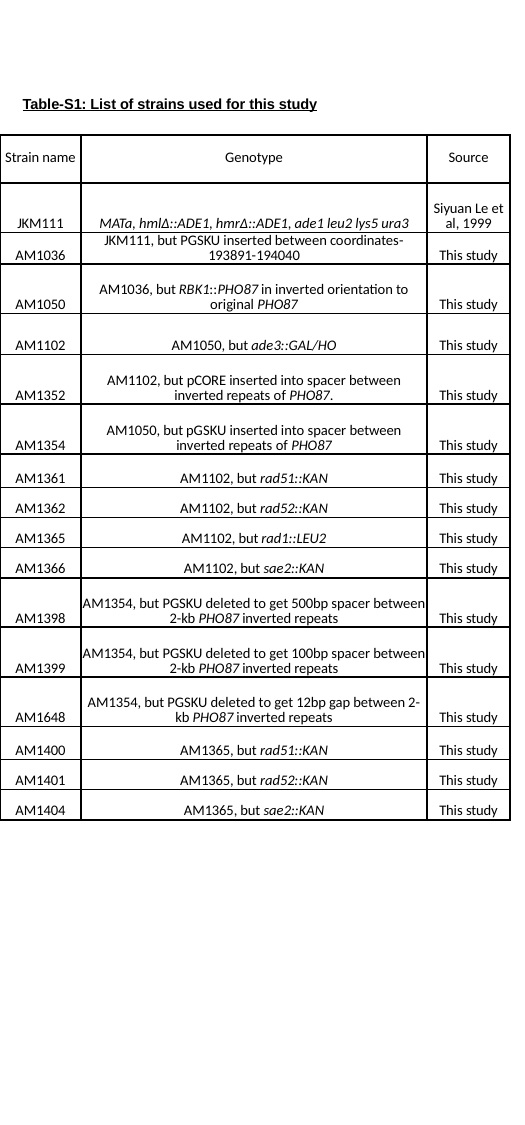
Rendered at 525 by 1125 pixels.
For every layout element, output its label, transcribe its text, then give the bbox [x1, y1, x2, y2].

table_cell This study [428, 790, 509, 819]
table_cell This study [428, 548, 509, 577]
table_cell This study [428, 314, 509, 354]
table_cell JKM111 [1, 184, 80, 232]
table_cell This study [428, 405, 509, 453]
table_cell AM1036 [1, 233, 80, 263]
table_cell Siyuan Le et al, 1999 [428, 184, 509, 232]
table_cell AM1102, but rad52::KAN [82, 488, 426, 517]
table_cell AM1401 [1, 760, 80, 789]
table_cell AM1102, but pCORE inserted into spacer between inverted repeats of PHO87. [82, 355, 426, 403]
table_cell AM1361 [1, 455, 80, 487]
table_cell AM1400 [1, 727, 80, 759]
table_cell AM1050, but pGSKU inserted into spacer between inverted repeats of PHO87 [82, 405, 426, 453]
table_cell AM1365, but sae2::KAN [82, 790, 426, 819]
table_cell MATa, hml∆::ADE1, hmr∆::ADE1, ade1 leu2 lys5 ura3 [82, 184, 426, 232]
table_cell This study [428, 678, 509, 726]
table_cell This study [428, 628, 509, 676]
table_cell AM1366 [1, 548, 80, 577]
table_cell AM1399 [1, 628, 80, 676]
table_cell AM1050 [1, 265, 80, 313]
table_cell AM1365, but rad52::KAN [82, 760, 426, 789]
table_cell AM1102, but sae2::KAN [82, 548, 426, 577]
table_cell AM1036, but RBK1::PHO87 in inverted orientation to original PHO87 [82, 265, 426, 313]
table_cell AM1398 [1, 579, 80, 626]
table_cell AM1648 [1, 678, 80, 726]
table_cell AM1102, but rad1::LEU2 [82, 518, 426, 547]
table_cell AM1354, but PGSKU deleted to get 500bp spacer between 2-kb PHO87 inverted repeats [82, 579, 426, 626]
table_cell This study [428, 488, 509, 517]
table_cell AM1050, but ade3::GAL/HO [82, 314, 426, 354]
table_cell AM1352 [1, 355, 80, 403]
table_cell This study [428, 579, 509, 626]
table_cell AM1354 [1, 405, 80, 453]
table_cell This study [428, 518, 509, 547]
table_cell This study [428, 455, 509, 487]
table_cell AM1102 [1, 314, 80, 354]
table_cell This study [428, 233, 509, 263]
table_header Strain name [1, 136, 80, 182]
text_box Table-S1: List of strains used for this study [8, 87, 333, 120]
table_cell AM1362 [1, 488, 80, 517]
table_cell This study [428, 760, 509, 789]
table_cell This study [428, 265, 509, 313]
table_cell AM1354, but PGSKU deleted to get 12bp gap between 2-kb PHO87 inverted repeats [82, 678, 426, 726]
table_cell This study [428, 355, 509, 403]
table_cell AM1365 [1, 518, 80, 547]
table_cell AM1365, but rad51::KAN [82, 727, 426, 759]
table_header Source [428, 136, 509, 182]
table_header Genotype [82, 136, 426, 182]
table_cell JKM111, but PGSKU inserted between coordinates-193891-194040 [82, 233, 426, 263]
table_cell AM1102, but rad51::KAN [82, 455, 426, 487]
table_cell This study [428, 727, 509, 759]
table_cell AM1354, but PGSKU deleted to get 100bp spacer between 2-kb PHO87 inverted repeats [82, 628, 426, 676]
table_cell AM1404 [1, 790, 80, 819]
